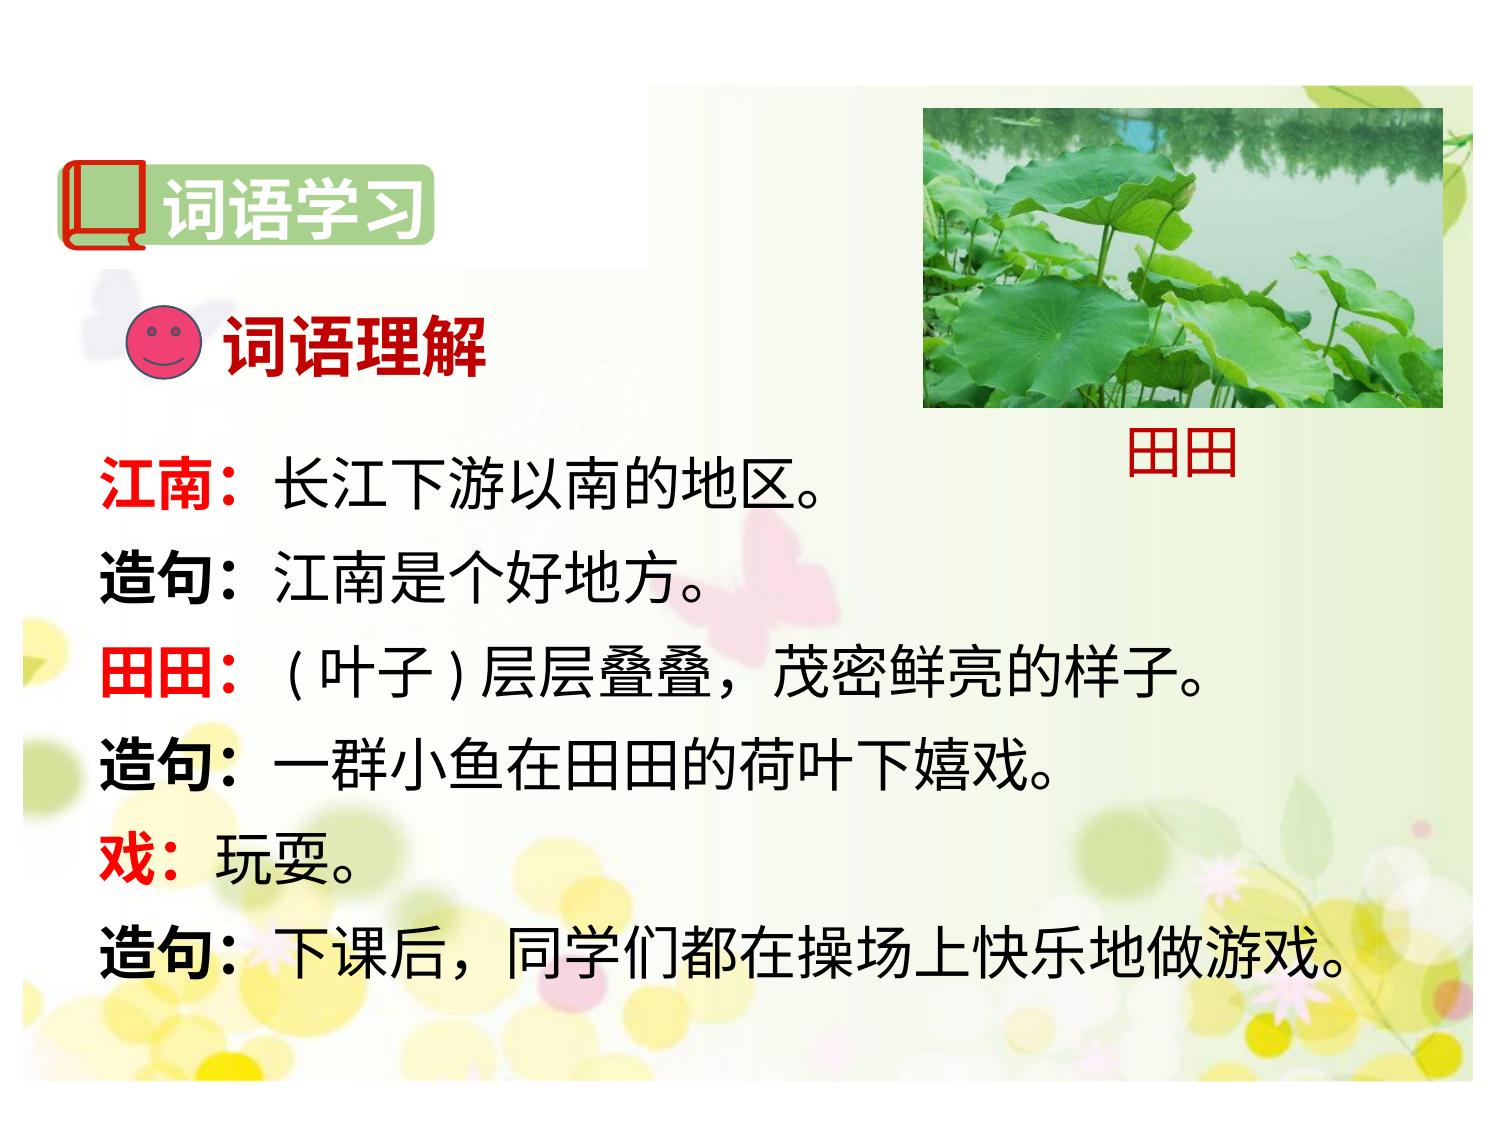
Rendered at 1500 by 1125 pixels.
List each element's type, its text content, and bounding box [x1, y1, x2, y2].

text_box 词语学习 [174, 160, 509, 256]
picture [23, 84, 1473, 1093]
picture [34, 153, 174, 257]
